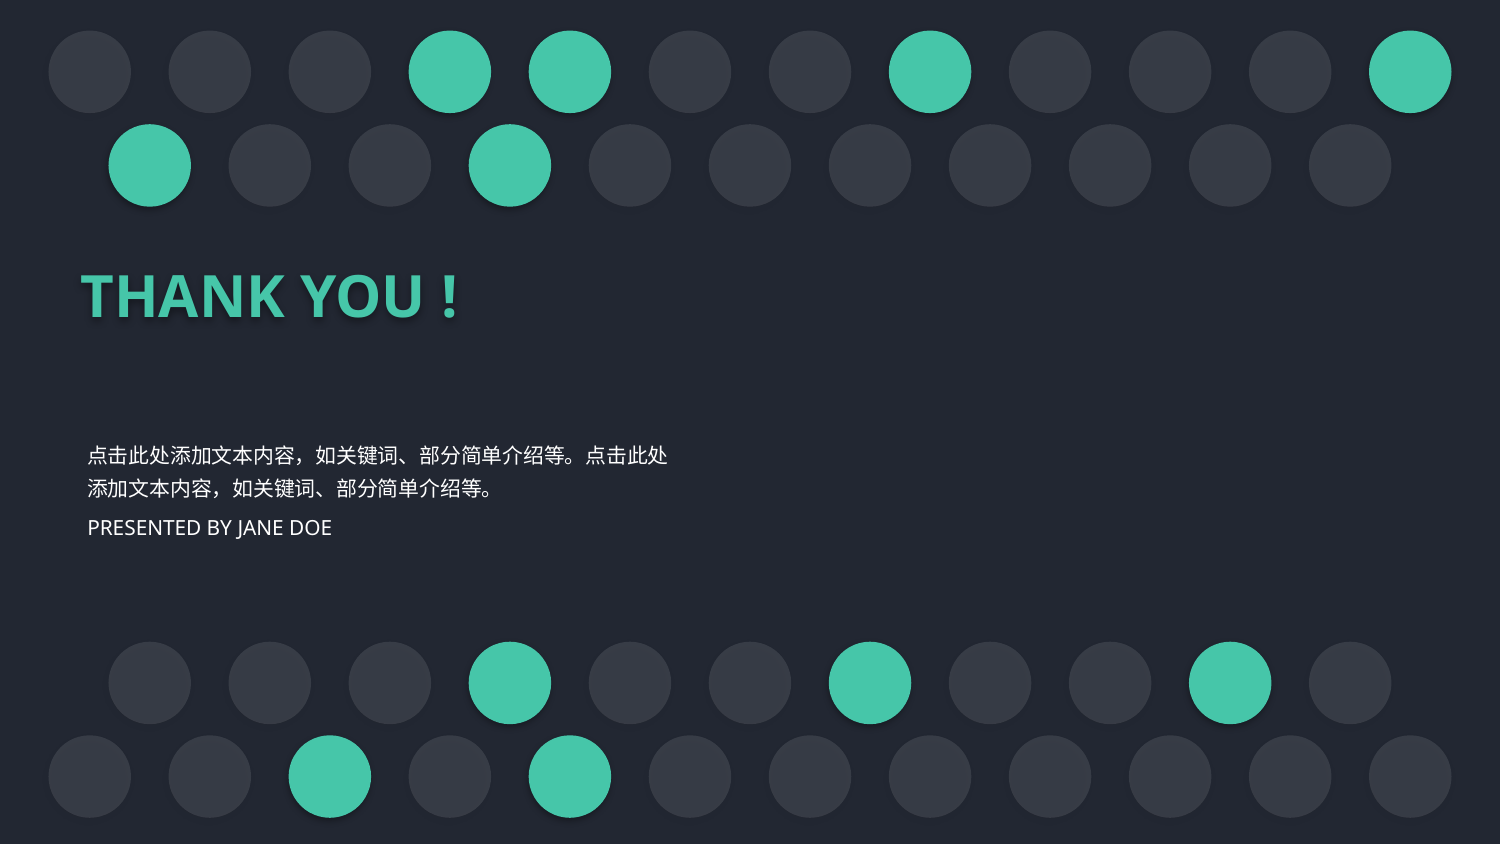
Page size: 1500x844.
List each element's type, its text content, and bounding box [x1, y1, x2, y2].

text_box [1188, 123, 1273, 208]
text_box [407, 734, 492, 819]
text_box [1308, 123, 1393, 208]
text_box [1008, 734, 1093, 819]
text_box [1128, 734, 1213, 819]
text_box [1068, 123, 1153, 208]
text_box [347, 640, 432, 725]
text_box [828, 123, 913, 208]
text_box [527, 734, 612, 819]
text_box [107, 640, 192, 725]
text_box [768, 734, 853, 819]
text_box [1008, 29, 1093, 114]
text_box [647, 734, 732, 819]
text_box [347, 123, 432, 208]
text_box [888, 734, 973, 819]
text_box [47, 29, 132, 114]
text_box 点击此处添加文本内容，如关键词、部分简单介绍等。点击此处添加文本内容，如关键词、部分简单介绍等。 [72, 428, 689, 508]
text_box [888, 29, 973, 114]
text_box [1248, 29, 1333, 114]
text_box [1068, 640, 1153, 725]
text_box [527, 29, 612, 114]
text_box [587, 640, 672, 725]
text_box [467, 123, 552, 208]
text_box [828, 640, 913, 725]
text_box [707, 640, 792, 725]
text_box [287, 734, 372, 819]
text_box [587, 123, 672, 208]
text_box THANK YOU ! [65, 251, 473, 337]
text_box [948, 123, 1033, 208]
text_box [768, 29, 853, 114]
text_box [287, 29, 372, 114]
text_box [227, 640, 312, 725]
text_box [47, 734, 132, 819]
text_box [1308, 640, 1393, 725]
text_box [1368, 29, 1453, 114]
text_box [707, 123, 792, 208]
text_box [647, 29, 732, 114]
text_box [467, 640, 552, 725]
text_box [407, 29, 492, 114]
text_box [167, 29, 252, 114]
text_box PRESENTED BY JANE DOE [72, 512, 689, 548]
text_box [227, 123, 312, 208]
text_box [1188, 640, 1273, 725]
text_box [167, 734, 252, 819]
text_box [948, 640, 1033, 725]
text_box [1248, 734, 1333, 819]
text_box [1368, 734, 1453, 819]
text_box [1128, 29, 1213, 114]
text_box [107, 123, 192, 208]
